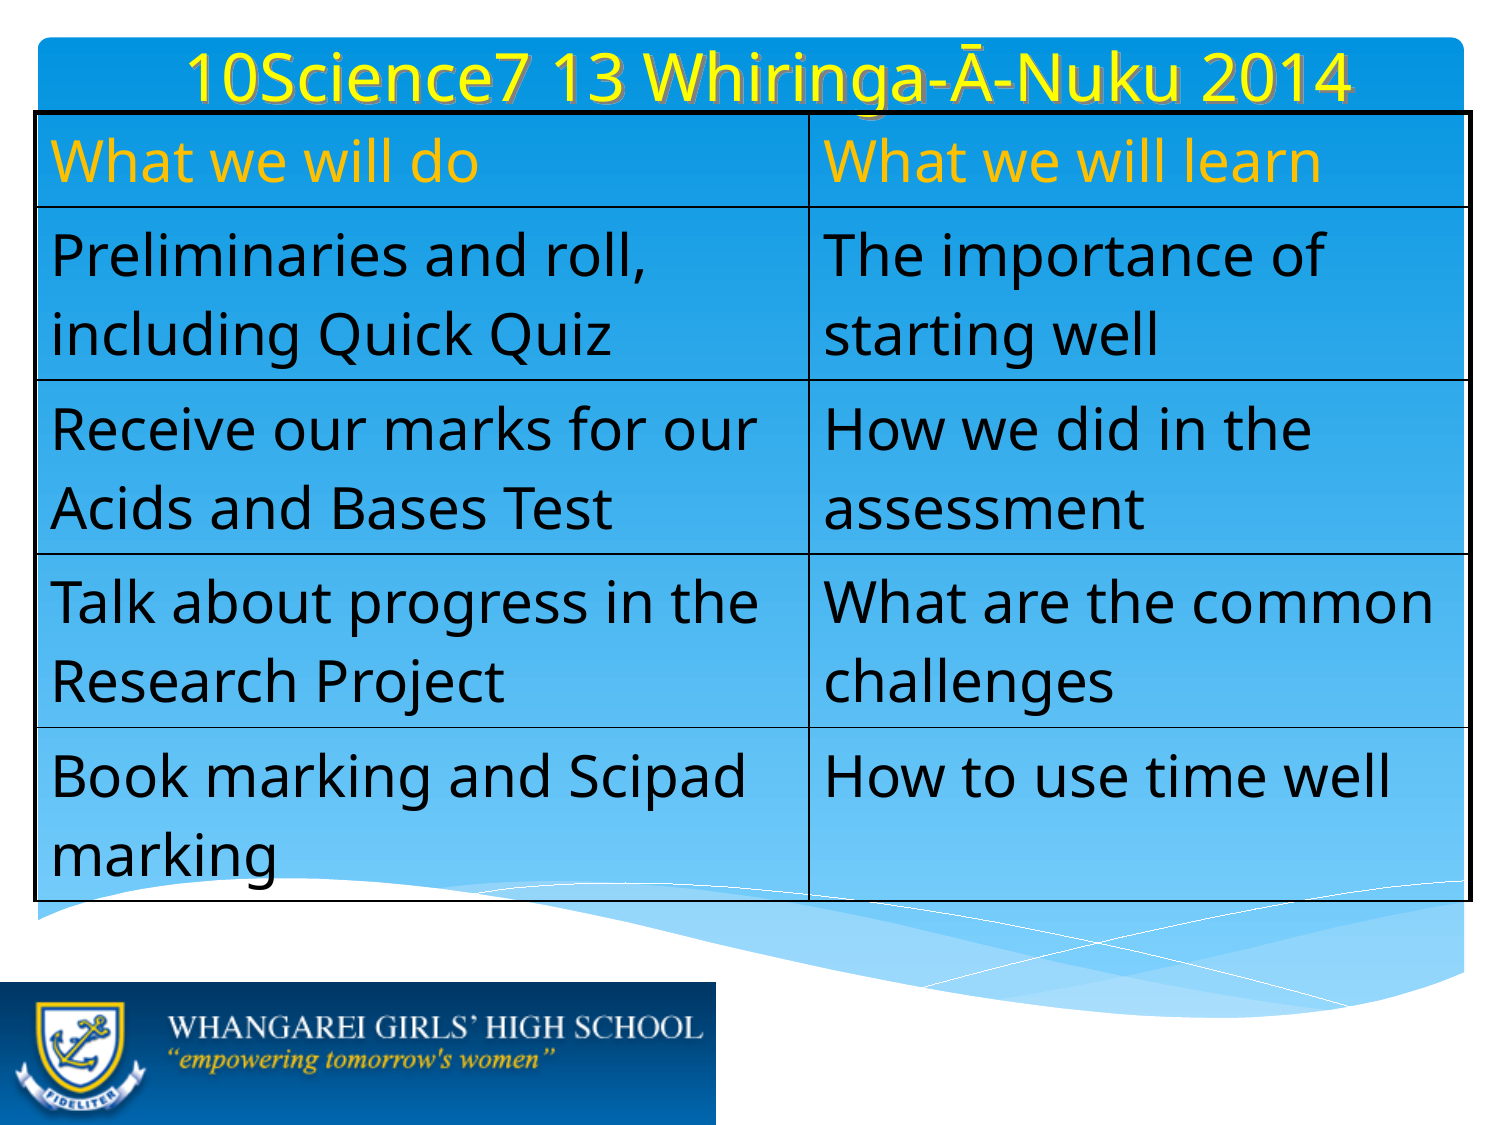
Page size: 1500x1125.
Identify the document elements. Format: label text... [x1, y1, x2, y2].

table_cell Preliminaries and roll, including Quick Quiz [37, 208, 808, 379]
table_cell How to use time well [810, 728, 1468, 900]
table_header What we will learn [810, 115, 1468, 206]
table_cell What are the common challenges [810, 555, 1468, 727]
table_cell The importance of starting well [810, 208, 1468, 379]
table_header What we will do [37, 115, 808, 206]
picture [0, 982, 716, 1125]
text_box 10Science7 13 Whiringa-Ā-Nuku 2014 [162, 24, 1375, 110]
table_cell Receive our marks for our Acids and Bases Test [37, 381, 808, 553]
table_cell How we did in the assessment [810, 381, 1468, 553]
table_cell Book marking and Scipad marking [37, 728, 808, 900]
table_cell Talk about progress in the Research Project [37, 555, 808, 727]
